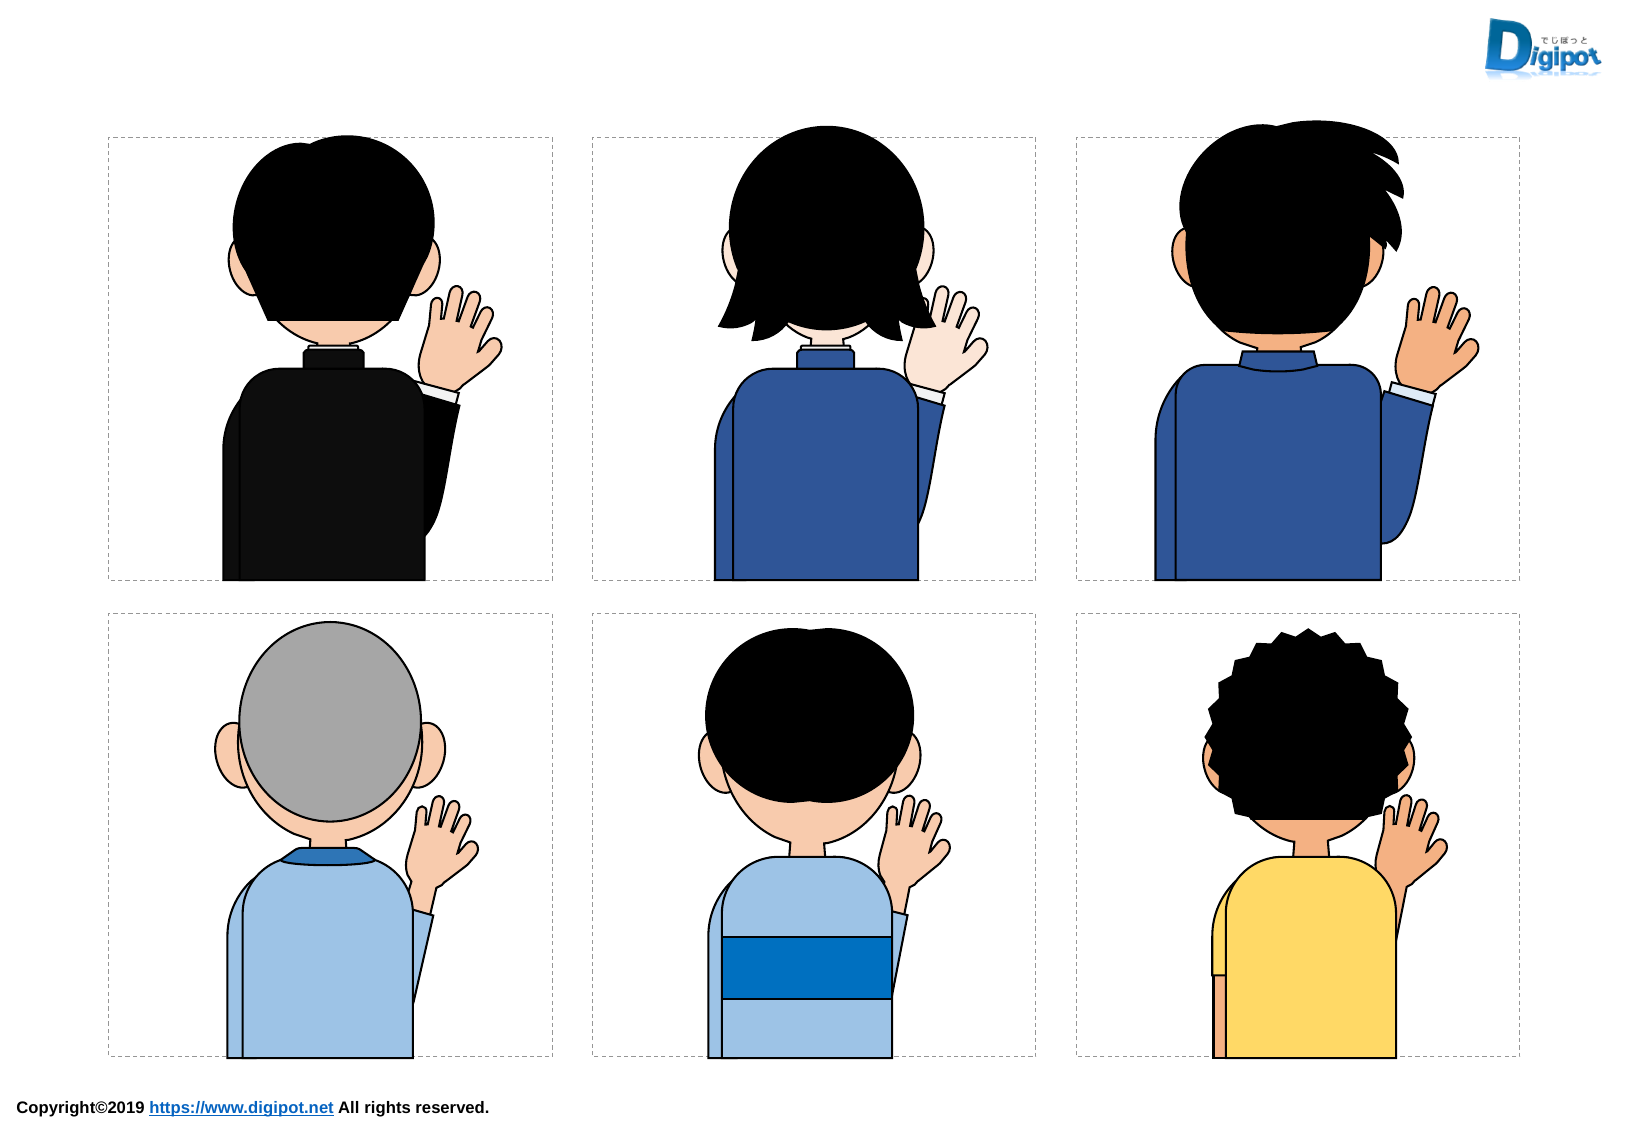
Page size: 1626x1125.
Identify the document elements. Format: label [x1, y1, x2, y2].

text_box [714, 126, 963, 581]
text_box [215, 621, 458, 1059]
text_box [1155, 121, 1451, 580]
text_box [699, 629, 932, 1059]
text_box [223, 136, 478, 581]
text_box [1203, 629, 1431, 1059]
picture [1485, 18, 1602, 82]
